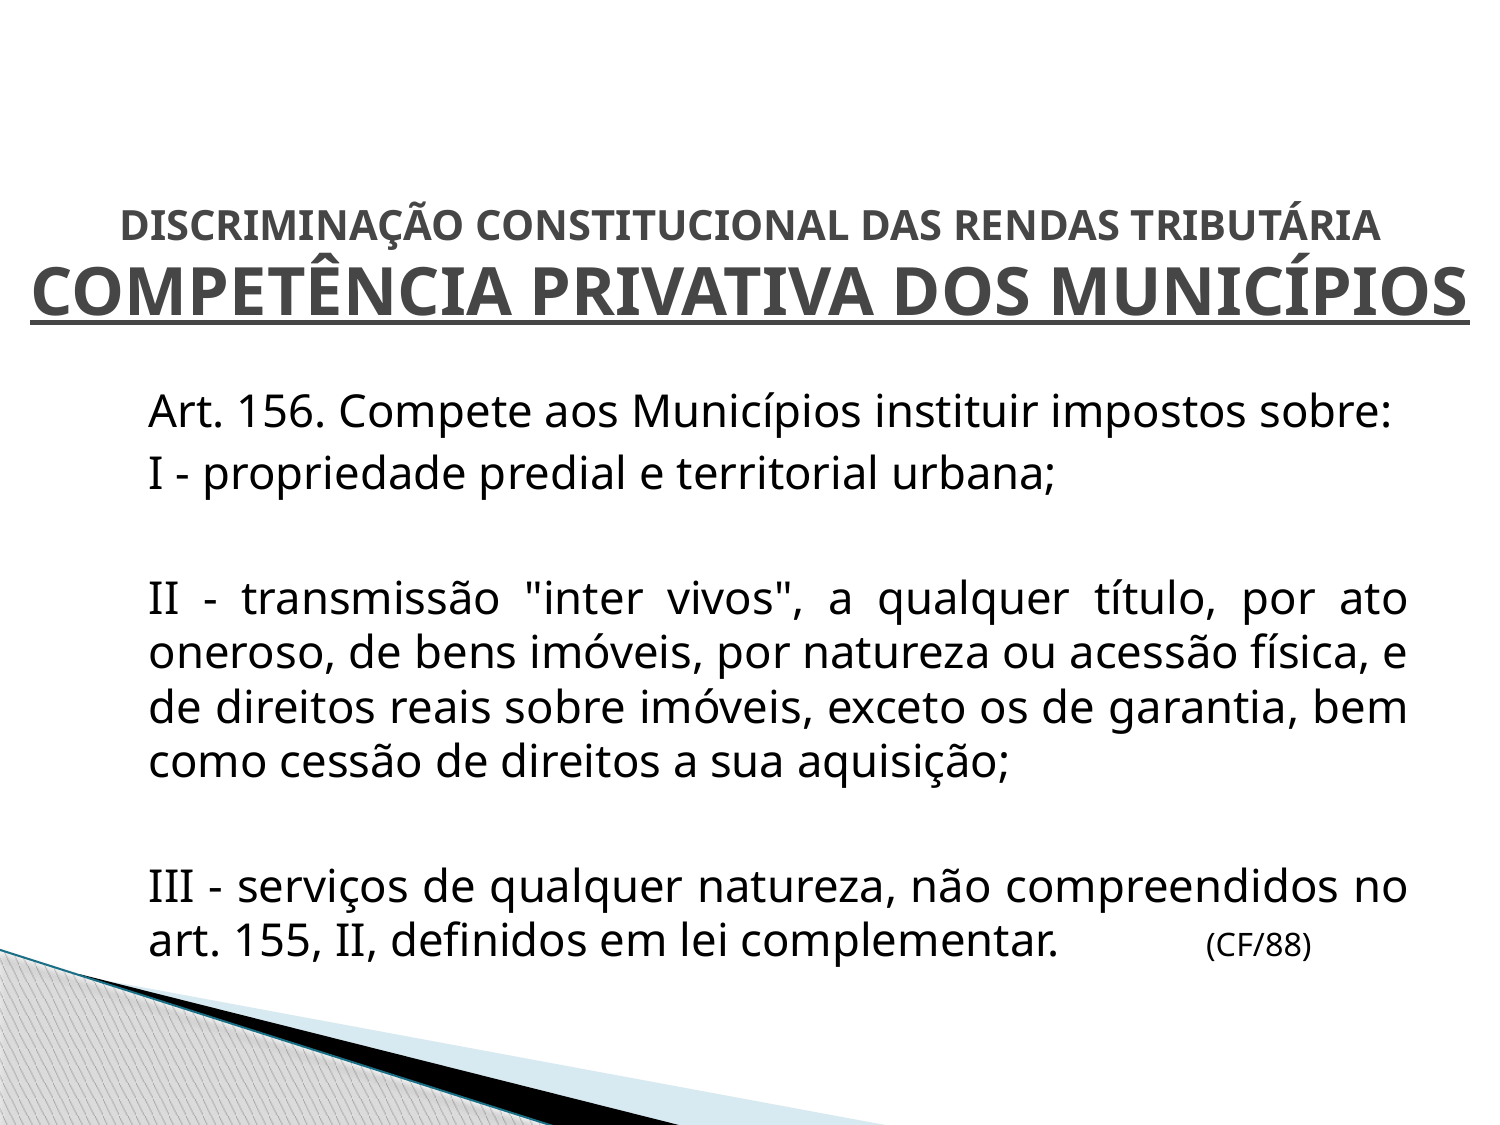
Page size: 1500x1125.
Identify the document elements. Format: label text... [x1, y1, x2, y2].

list Art. 156. Compete aos Municípios instituir impostos sobre: I - propriedade predial e territorial urbana; II - transmissão "inter vivos", a qualquer título, por ato oneroso, de bens imóveis, por natureza ou acessão física, e de direitos reais sobre imóveis, exceto os de garantia, bem como cessão de direitos a sua aquisição; III - serviços de qualquer natureza, não compreendidos no art. 155, II, definidos em lei complementar. (CF/88) [75, 375, 1425, 1090]
title DISCRIMINAÇÃO CONSTITUCIONAL DAS RENDAS TRIBUTÁRIA COMPETÊNCIA PRIVATIVA DOS MUNICÍPIOS [0, 199, 1500, 329]
